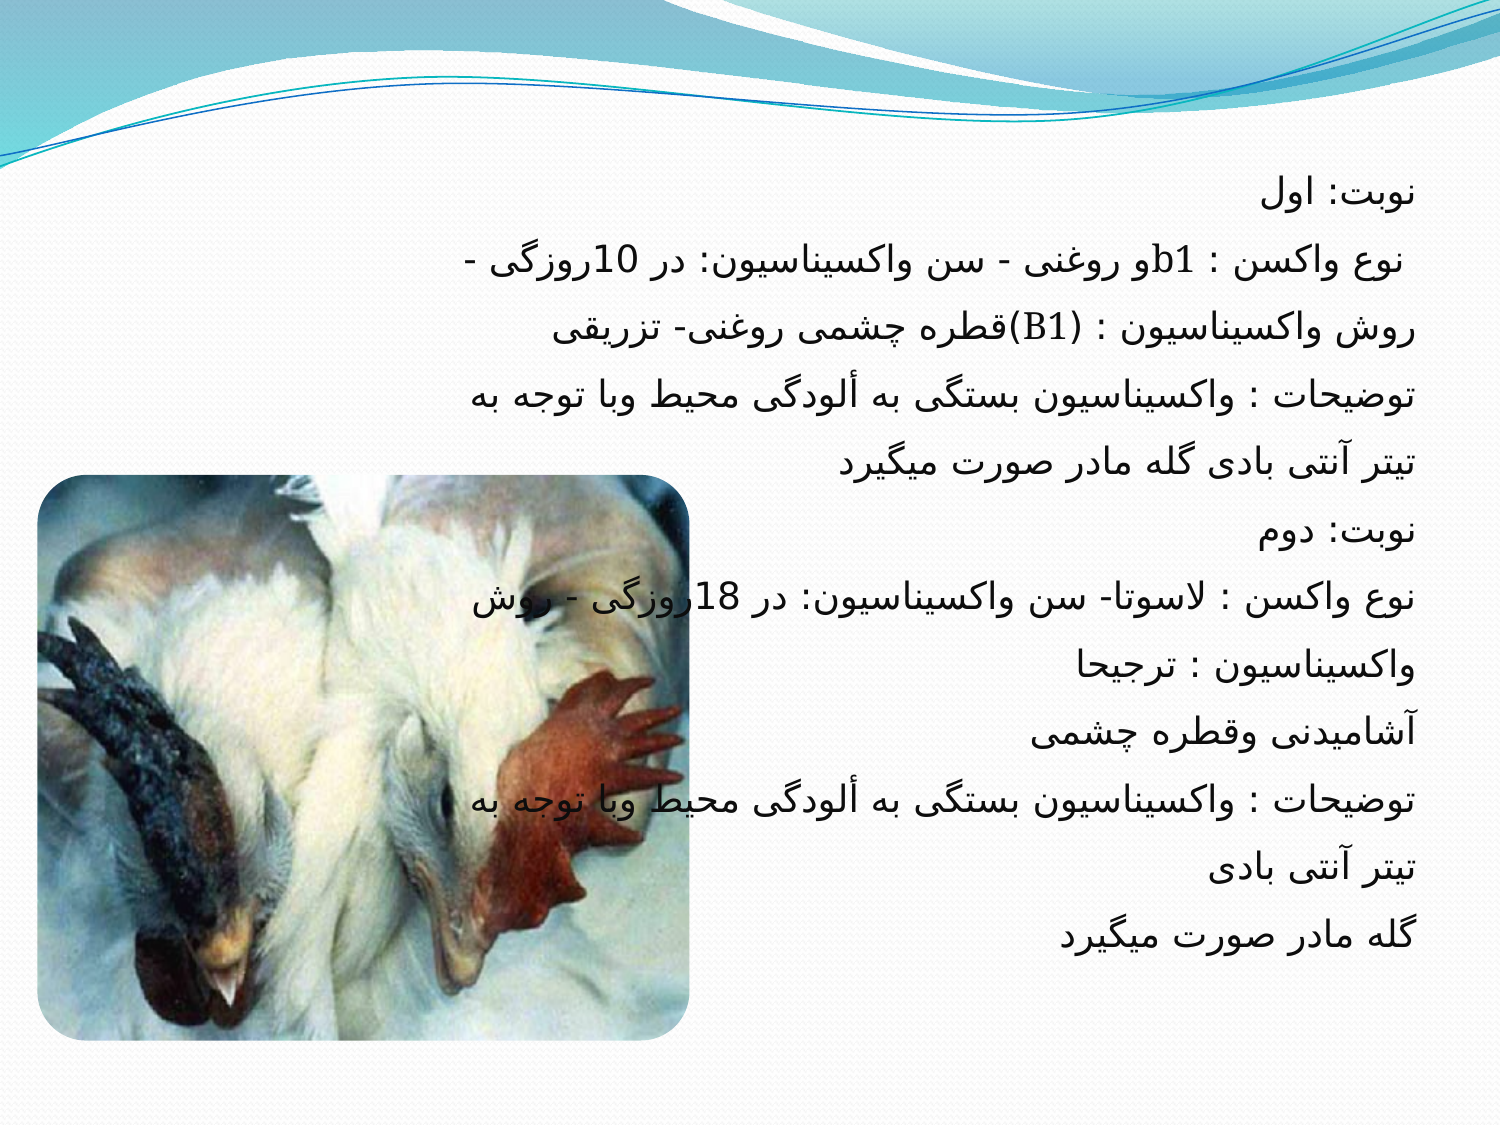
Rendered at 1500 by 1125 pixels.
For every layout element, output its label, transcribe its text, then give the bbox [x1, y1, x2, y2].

picture [37, 474, 690, 1041]
text_box نوبت: اول نوع واكسن : b1و روغنی - سن واكسیناسیون: در 10روزگی - روش واكسیناسیون : (B1)قطره چشمی روغنی- تزریقی توضیحات : واكسیناسیون بستگی به ألودگی محیط وبا توجه به تیتر آنتی بادی گله مادر صورت میگیرد نوبت: دوم نوع واكسن : لاسوتا- سن واكسیناسیون: در 18روزگی - روش واكسیناسیون : ترجیحا آشامیدنی وقطره چشمی توضیحات : واكسیناسیون بستگی به ألودگی محیط وبا توجه به تیتر آنتی بادی گله مادر صورت میگیرد [437, 137, 1432, 1030]
